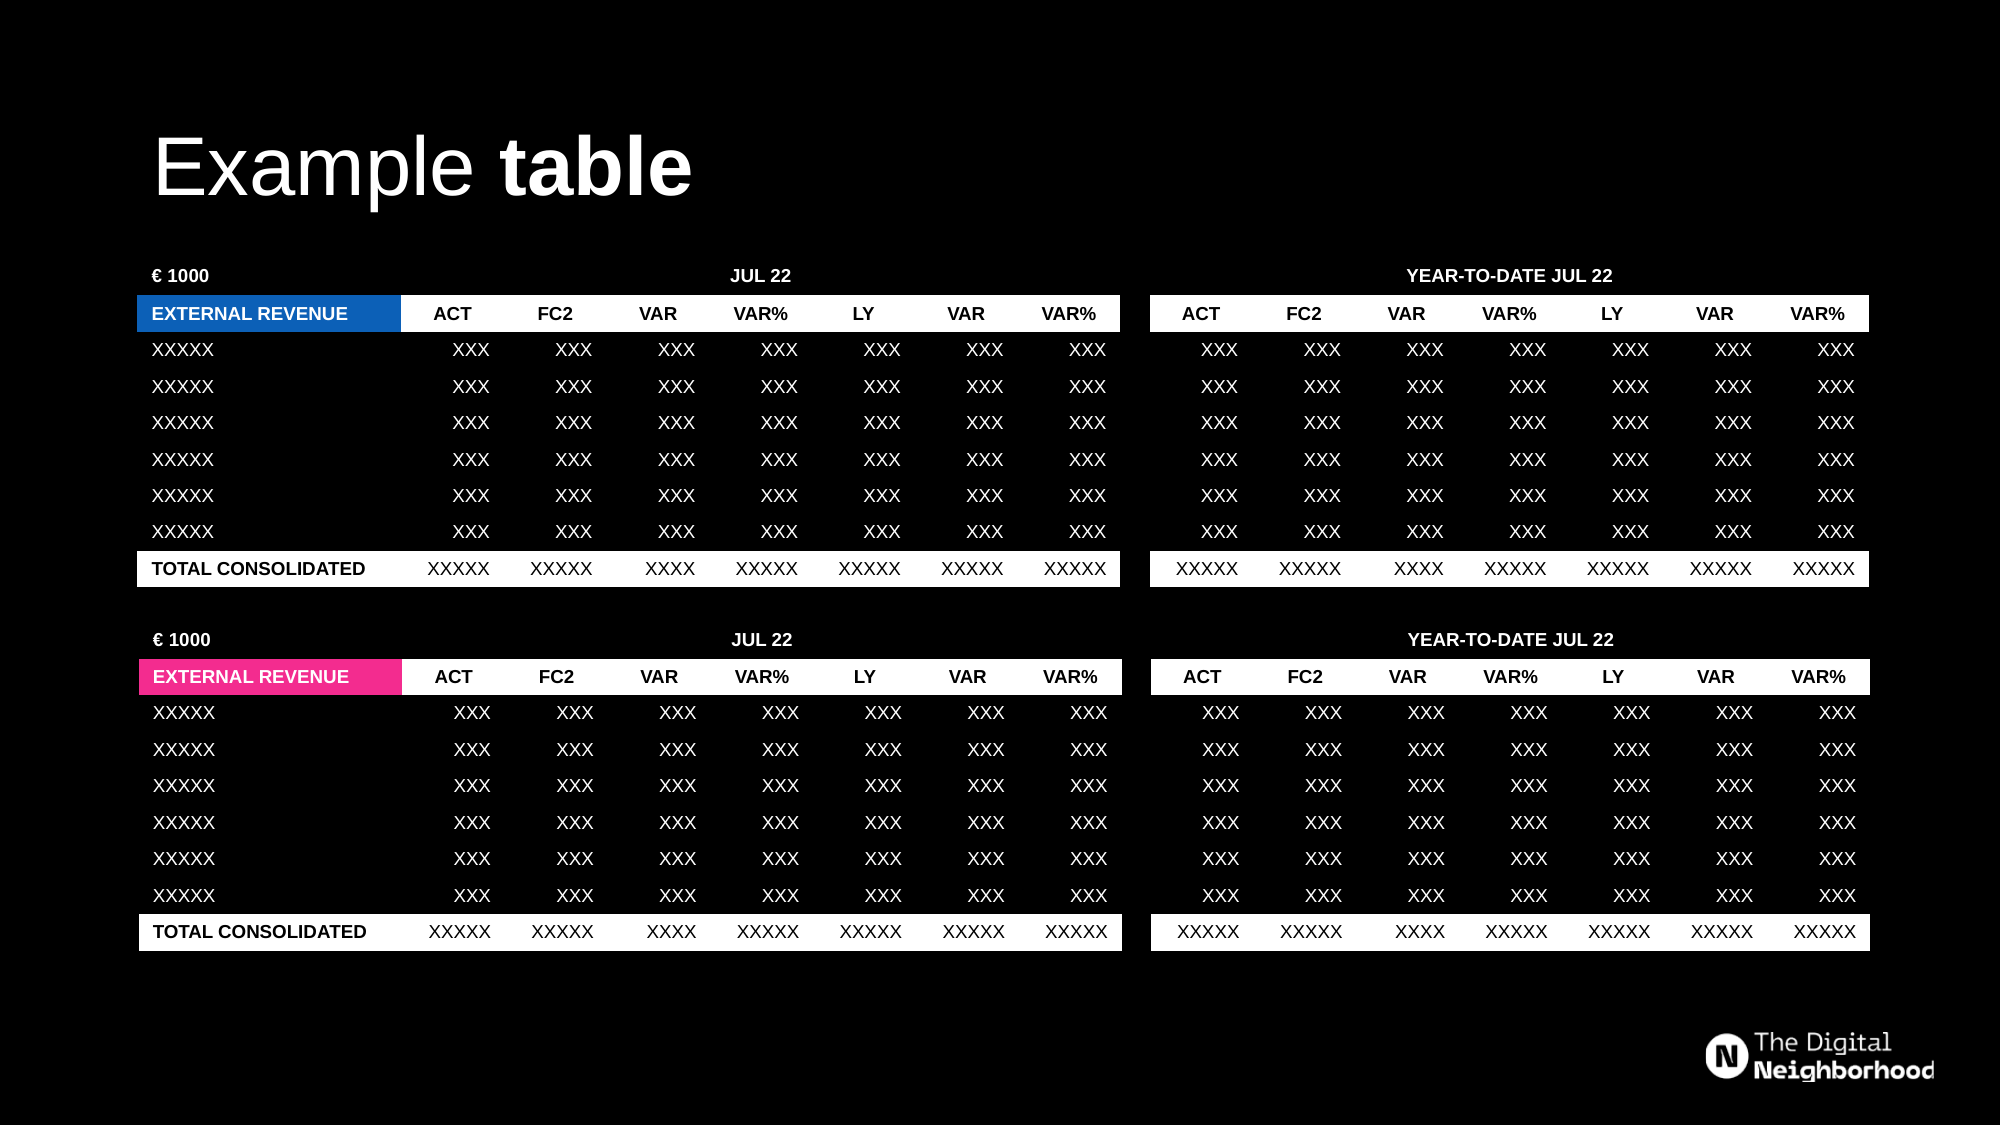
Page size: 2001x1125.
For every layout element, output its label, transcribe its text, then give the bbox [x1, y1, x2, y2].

table_cell XXX [709, 478, 812, 514]
table_cell XXX [505, 841, 608, 878]
table_cell XXX [1018, 332, 1120, 368]
table_cell VAR [915, 295, 1018, 332]
table_cell XXX [813, 732, 916, 768]
table_cell XXX [1151, 878, 1254, 914]
table_cell XXX [1459, 732, 1562, 768]
table_cell XXX [1253, 368, 1355, 405]
table_cell XXX [1562, 805, 1665, 841]
table_cell XXX [1355, 332, 1458, 368]
table_cell XXX [1664, 368, 1766, 405]
table_cell XXX [916, 841, 1019, 878]
table_cell XXXXX [139, 805, 402, 841]
table_cell XXX [608, 695, 711, 732]
table_cell XXXXX [137, 405, 401, 441]
table_cell XXX [812, 441, 915, 478]
table_cell XXX [1151, 768, 1254, 805]
table_cell XXX [1768, 695, 1870, 732]
table_cell XXX [1254, 841, 1356, 878]
table_cell VAR% [711, 659, 813, 695]
table_cell XXX [1019, 732, 1122, 768]
table_cell VAR [1665, 659, 1768, 695]
table_cell XXX [607, 368, 709, 405]
table_cell XXX [1253, 478, 1355, 514]
table_cell XXX [1459, 878, 1562, 914]
table_cell XXX [401, 478, 504, 514]
table_cell XXX [608, 878, 711, 914]
table_cell XXX [1766, 368, 1869, 405]
table_cell XXX [1151, 841, 1254, 878]
table_cell XXX [504, 368, 607, 405]
table_cell XXXXX [139, 768, 402, 805]
table_cell XXX [1459, 841, 1562, 878]
table_cell XXX [813, 695, 916, 732]
table_cell XXXXX [1018, 551, 1120, 587]
table_cell XXX [709, 441, 812, 478]
table_cell XXX [709, 368, 812, 405]
table_cell XXX [812, 368, 915, 405]
table_cell XXX [1768, 878, 1870, 914]
table_cell XXX [1768, 732, 1870, 768]
table_cell XXX [1355, 441, 1458, 478]
table_cell XXX [607, 405, 709, 441]
table_cell XXX [402, 841, 505, 878]
table_cell XXX [1150, 332, 1253, 368]
table_cell XXX [1664, 514, 1766, 551]
table_cell XXXXX [401, 551, 504, 587]
table_cell XXX [1459, 695, 1562, 732]
table_cell XXXXX [137, 332, 401, 368]
table_cell XXX [1150, 405, 1253, 441]
table_cell XXX [1562, 732, 1665, 768]
table_cell ACT [1151, 659, 1254, 695]
table_cell XXX [711, 732, 813, 768]
table_cell XXX [1150, 478, 1253, 514]
table_cell XXX [607, 514, 709, 551]
table_cell XXX [711, 768, 813, 805]
table_cell XXX [1664, 478, 1766, 514]
table_cell XXX [1355, 478, 1458, 514]
table_cell XXX [1254, 878, 1356, 914]
table_cell EXTERNAL REVENUE [139, 659, 402, 695]
table_cell XXX [1253, 514, 1355, 551]
table_cell XXX [916, 732, 1019, 768]
table_header € 1000 [137, 257, 401, 295]
table_cell XXXXX [915, 551, 1018, 587]
table_cell XXXXX [139, 732, 402, 768]
table_cell XXXXX [1254, 914, 1356, 951]
table_cell XXX [505, 768, 608, 805]
table_cell XXX [401, 332, 504, 368]
table_cell XXX [812, 405, 915, 441]
table_cell XXXXX [1253, 551, 1355, 587]
table_cell XXX [608, 805, 711, 841]
table_cell XXX [1664, 441, 1766, 478]
table_cell XXXXX [1019, 914, 1122, 951]
table_cell VAR% [1768, 659, 1870, 695]
table_cell XXXXX [916, 914, 1019, 951]
table_cell XXXX [608, 914, 711, 951]
table_cell XXX [916, 805, 1019, 841]
table_cell XXX [608, 768, 711, 805]
table_cell XXX [1766, 478, 1869, 514]
table_cell XXX [1459, 768, 1562, 805]
table_cell XXX [1458, 368, 1561, 405]
table_cell XXX [1150, 441, 1253, 478]
table_cell XXXXX [137, 441, 401, 478]
table_cell XXXXX [139, 695, 402, 732]
table_cell XXXXX [137, 368, 401, 405]
table_cell ACT [1150, 295, 1253, 332]
table_cell XXX [1019, 878, 1122, 914]
table_cell XXX [916, 878, 1019, 914]
table_cell XXX [1562, 841, 1665, 878]
table_cell XXX [1018, 514, 1120, 551]
table_cell XXXXX [1665, 914, 1768, 951]
table_cell XXX [1019, 841, 1122, 878]
table_cell LY [1562, 659, 1665, 695]
table_cell XXX [1665, 805, 1768, 841]
table_cell XXX [1253, 441, 1355, 478]
table_cell XXXXX [709, 551, 812, 587]
table_cell XXXXX [1459, 914, 1562, 951]
table_cell XXX [1151, 805, 1254, 841]
table_cell XXXXX [1150, 551, 1253, 587]
table_cell XXX [711, 841, 813, 878]
table_cell XXX [1356, 841, 1459, 878]
table_cell XXX [608, 732, 711, 768]
table_cell XXX [1665, 841, 1768, 878]
table_cell XXX [1254, 805, 1356, 841]
table_cell TOTAL CONSOLIDATED [139, 914, 402, 951]
table_cell XXX [1151, 732, 1254, 768]
table_cell VAR% [709, 295, 812, 332]
table_cell XXX [505, 878, 608, 914]
table_cell XXX [1562, 878, 1665, 914]
table_cell XXX [1018, 441, 1120, 478]
table_cell XXX [1019, 768, 1122, 805]
table_header YEAR-TO-DATE JUL 22 [1150, 257, 1869, 295]
table_cell TOTAL CONSOLIDATED [137, 551, 401, 587]
table_cell XXX [608, 841, 711, 878]
table_cell XXX [915, 478, 1018, 514]
table_cell XXX [1355, 368, 1458, 405]
table_cell XXX [709, 332, 812, 368]
table_header JUL 22 [402, 621, 1122, 659]
table_header YEAR-TO-DATE JUL 22 [1151, 621, 1870, 659]
table_cell XXX [812, 478, 915, 514]
table_cell XXX [1766, 332, 1869, 368]
table_cell XXX [504, 514, 607, 551]
table_cell XXX [711, 805, 813, 841]
table_cell VAR% [1766, 295, 1869, 332]
table_cell XXX [813, 841, 916, 878]
table_cell ACT [401, 295, 504, 332]
table_cell XXX [1356, 878, 1459, 914]
table_cell XXX [711, 878, 813, 914]
table_cell XXX [1768, 805, 1870, 841]
table_cell XXX [1254, 732, 1356, 768]
table_cell XXX [607, 478, 709, 514]
table_cell XXX [1151, 695, 1254, 732]
table_cell VAR% [1018, 295, 1120, 332]
table_cell XXX [1458, 405, 1561, 441]
table_cell VAR [1355, 295, 1458, 332]
table_cell XXX [1561, 405, 1664, 441]
table_cell XXXXX [1458, 551, 1561, 587]
table_cell XXXX [1356, 914, 1459, 951]
table_cell XXX [812, 332, 915, 368]
table_cell XXX [1562, 695, 1665, 732]
table_cell XXXX [1355, 551, 1458, 587]
table_cell XXX [1356, 732, 1459, 768]
table_cell FC2 [1254, 659, 1356, 695]
table_cell XXXXX [139, 878, 402, 914]
table_cell XXX [1253, 405, 1355, 441]
table_cell XXX [505, 695, 608, 732]
table_cell XXX [1458, 441, 1561, 478]
table_header € 1000 [139, 621, 402, 659]
table_cell XXXXX [711, 914, 813, 951]
table_header JUL 22 [401, 257, 1120, 295]
table_cell XXX [1355, 405, 1458, 441]
table_cell FC2 [1253, 295, 1355, 332]
table_cell VAR% [1459, 659, 1562, 695]
table_cell XXXXX [1766, 551, 1869, 587]
table_cell XXX [402, 805, 505, 841]
table_cell XXX [504, 332, 607, 368]
table_cell XXX [402, 732, 505, 768]
table_cell XXX [916, 695, 1019, 732]
table_cell XXX [1150, 368, 1253, 405]
table_cell XXX [1018, 368, 1120, 405]
table_cell XXX [709, 514, 812, 551]
table_cell XXX [1018, 405, 1120, 441]
table_cell XXX [1019, 805, 1122, 841]
table_cell XXX [1561, 514, 1664, 551]
table_cell XXXXX [504, 551, 607, 587]
table_cell XXX [504, 441, 607, 478]
table_cell XXX [1254, 695, 1356, 732]
table_cell XXXXX [1562, 914, 1665, 951]
table_cell XXX [1355, 514, 1458, 551]
table_cell XXX [1459, 805, 1562, 841]
table_cell XXX [1019, 695, 1122, 732]
title Example table [137, 104, 1464, 232]
table_cell XXX [1356, 768, 1459, 805]
table_cell LY [813, 659, 916, 695]
table_cell XXX [401, 368, 504, 405]
table_cell FC2 [504, 295, 607, 332]
table_cell VAR [608, 659, 711, 695]
table_cell XXX [915, 368, 1018, 405]
table_cell XXX [1150, 514, 1253, 551]
table_cell XXX [709, 405, 812, 441]
table_cell XXX [1561, 332, 1664, 368]
table_cell EXTERNAL REVENUE [137, 295, 401, 332]
table_cell XXXXX [813, 914, 916, 951]
table_cell XXX [1356, 695, 1459, 732]
table_cell XXXXX [139, 841, 402, 878]
table_cell XXX [1458, 514, 1561, 551]
table_cell XXX [1561, 441, 1664, 478]
table_cell XXX [402, 768, 505, 805]
table_cell XXX [915, 332, 1018, 368]
table_cell VAR [1664, 295, 1766, 332]
table_cell XXX [1458, 332, 1561, 368]
table_cell XXX [401, 514, 504, 551]
table_cell ACT [402, 659, 505, 695]
table_cell FC2 [505, 659, 608, 695]
table_cell XXXXX [505, 914, 608, 951]
table_cell XXX [813, 878, 916, 914]
table_cell XXX [1458, 478, 1561, 514]
table_cell XXX [1665, 768, 1768, 805]
table_cell VAR% [1458, 295, 1561, 332]
table_cell XXX [402, 695, 505, 732]
table_cell XXX [402, 878, 505, 914]
table_cell XXX [1561, 368, 1664, 405]
table_cell XXX [813, 768, 916, 805]
table_cell XXX [1664, 405, 1766, 441]
table_cell XXX [401, 405, 504, 441]
table_cell XXX [812, 514, 915, 551]
table_cell XXX [915, 405, 1018, 441]
table_cell XXX [607, 441, 709, 478]
table_cell XXX [1768, 768, 1870, 805]
table_cell XXXXX [137, 478, 401, 514]
table_cell VAR% [1019, 659, 1122, 695]
table_cell XXX [505, 805, 608, 841]
table_cell XXXXX [1664, 551, 1766, 587]
table_cell XXXX [607, 551, 709, 587]
table_cell XXX [915, 514, 1018, 551]
table_cell XXXXX [1561, 551, 1664, 587]
table_cell XXX [504, 478, 607, 514]
table_cell XXX [504, 405, 607, 441]
table_cell XXX [401, 441, 504, 478]
table_cell VAR [1356, 659, 1459, 695]
table_cell XXXXX [1768, 914, 1870, 951]
table_cell XXX [1356, 805, 1459, 841]
table_cell VAR [916, 659, 1019, 695]
table_cell XXX [813, 805, 916, 841]
table_cell XXX [1665, 695, 1768, 732]
table_cell XXXXX [1151, 914, 1254, 951]
table_cell XXX [1665, 878, 1768, 914]
table_cell VAR [607, 295, 709, 332]
table_cell XXX [1766, 514, 1869, 551]
table_cell XXX [1768, 841, 1870, 878]
table_cell XXXXX [137, 514, 401, 551]
table_cell LY [812, 295, 915, 332]
table_cell LY [1561, 295, 1664, 332]
table_cell XXX [916, 768, 1019, 805]
table_cell XXX [1766, 441, 1869, 478]
table_cell XXX [1766, 405, 1869, 441]
table_cell XXX [1665, 732, 1768, 768]
table_cell XXX [1561, 478, 1664, 514]
table_cell XXX [915, 441, 1018, 478]
table_cell XXX [607, 332, 709, 368]
table_cell XXX [1253, 332, 1355, 368]
table_cell XXX [1664, 332, 1766, 368]
table_cell XXX [1018, 478, 1120, 514]
table_cell XXXXX [812, 551, 915, 587]
table_cell XXX [711, 695, 813, 732]
table_cell XXXXX [402, 914, 505, 951]
table_cell XXX [1254, 768, 1356, 805]
table_cell XXX [505, 732, 608, 768]
table_cell XXX [1562, 768, 1665, 805]
